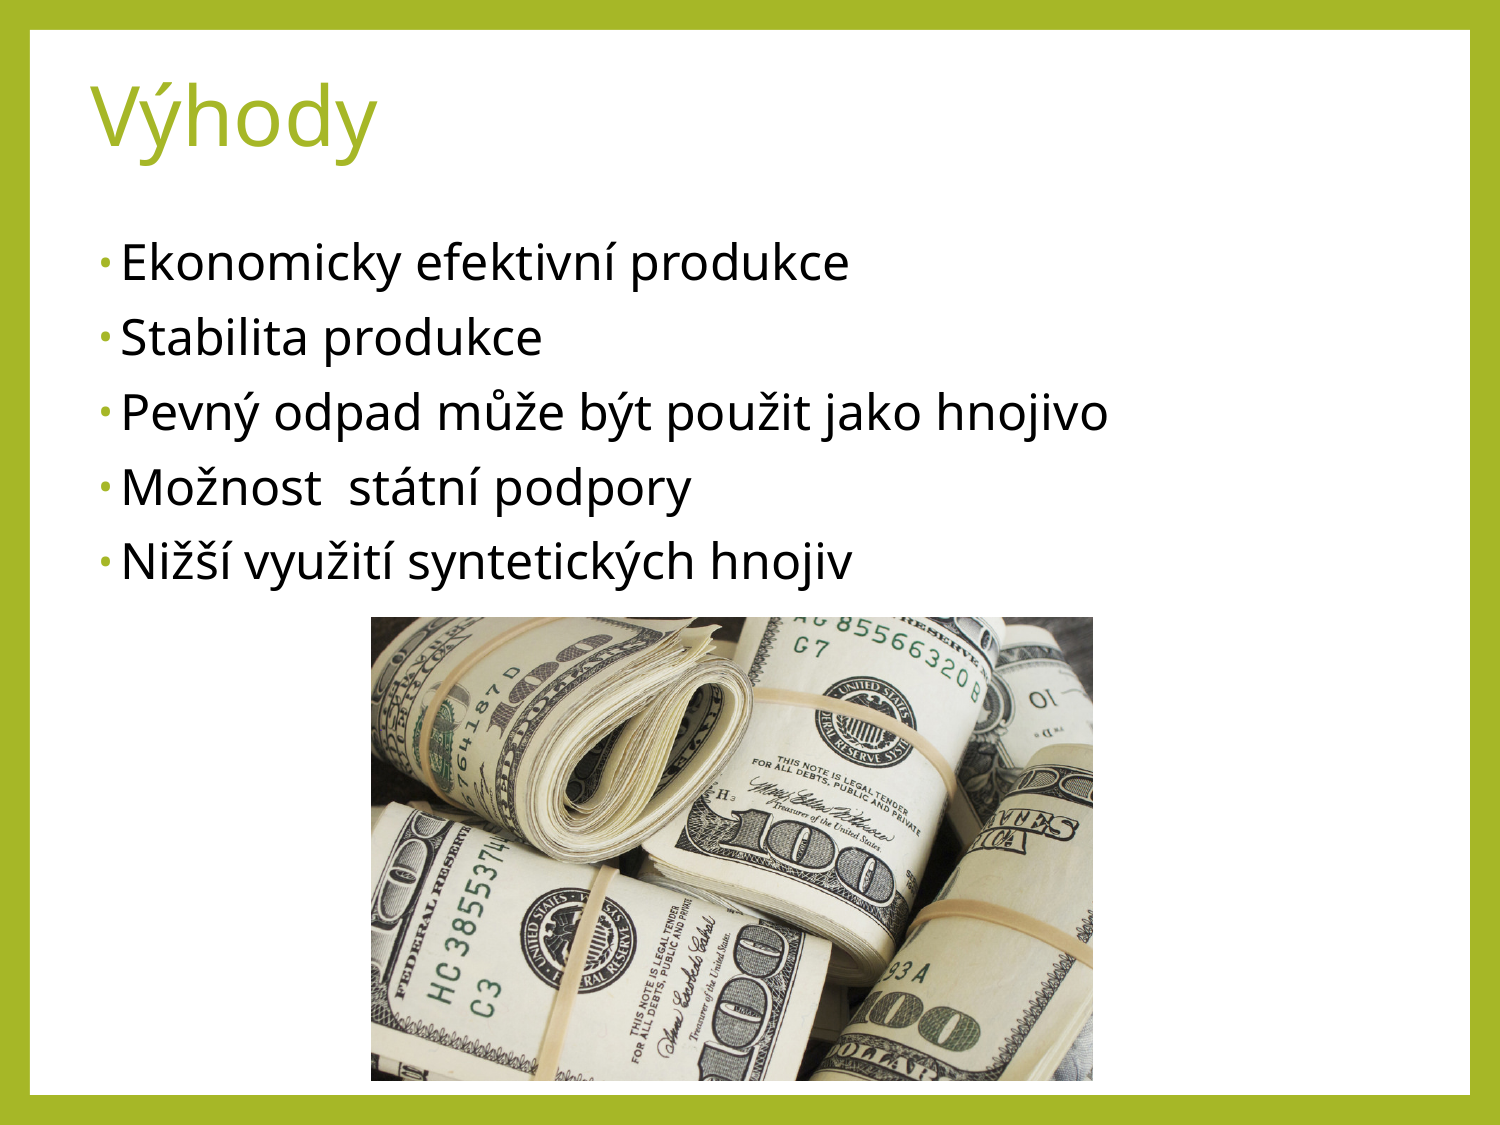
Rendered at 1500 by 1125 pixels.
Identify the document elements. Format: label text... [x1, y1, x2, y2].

picture [371, 616, 1093, 1081]
title Výhody [75, 42, 1425, 197]
list Ekonomicky efektivní produkce Stabilita produkce Pevný odpad může být použit jako hnojivo Možnost státní podpory Nižší využití syntetických hnojiv [77, 230, 1428, 1081]
